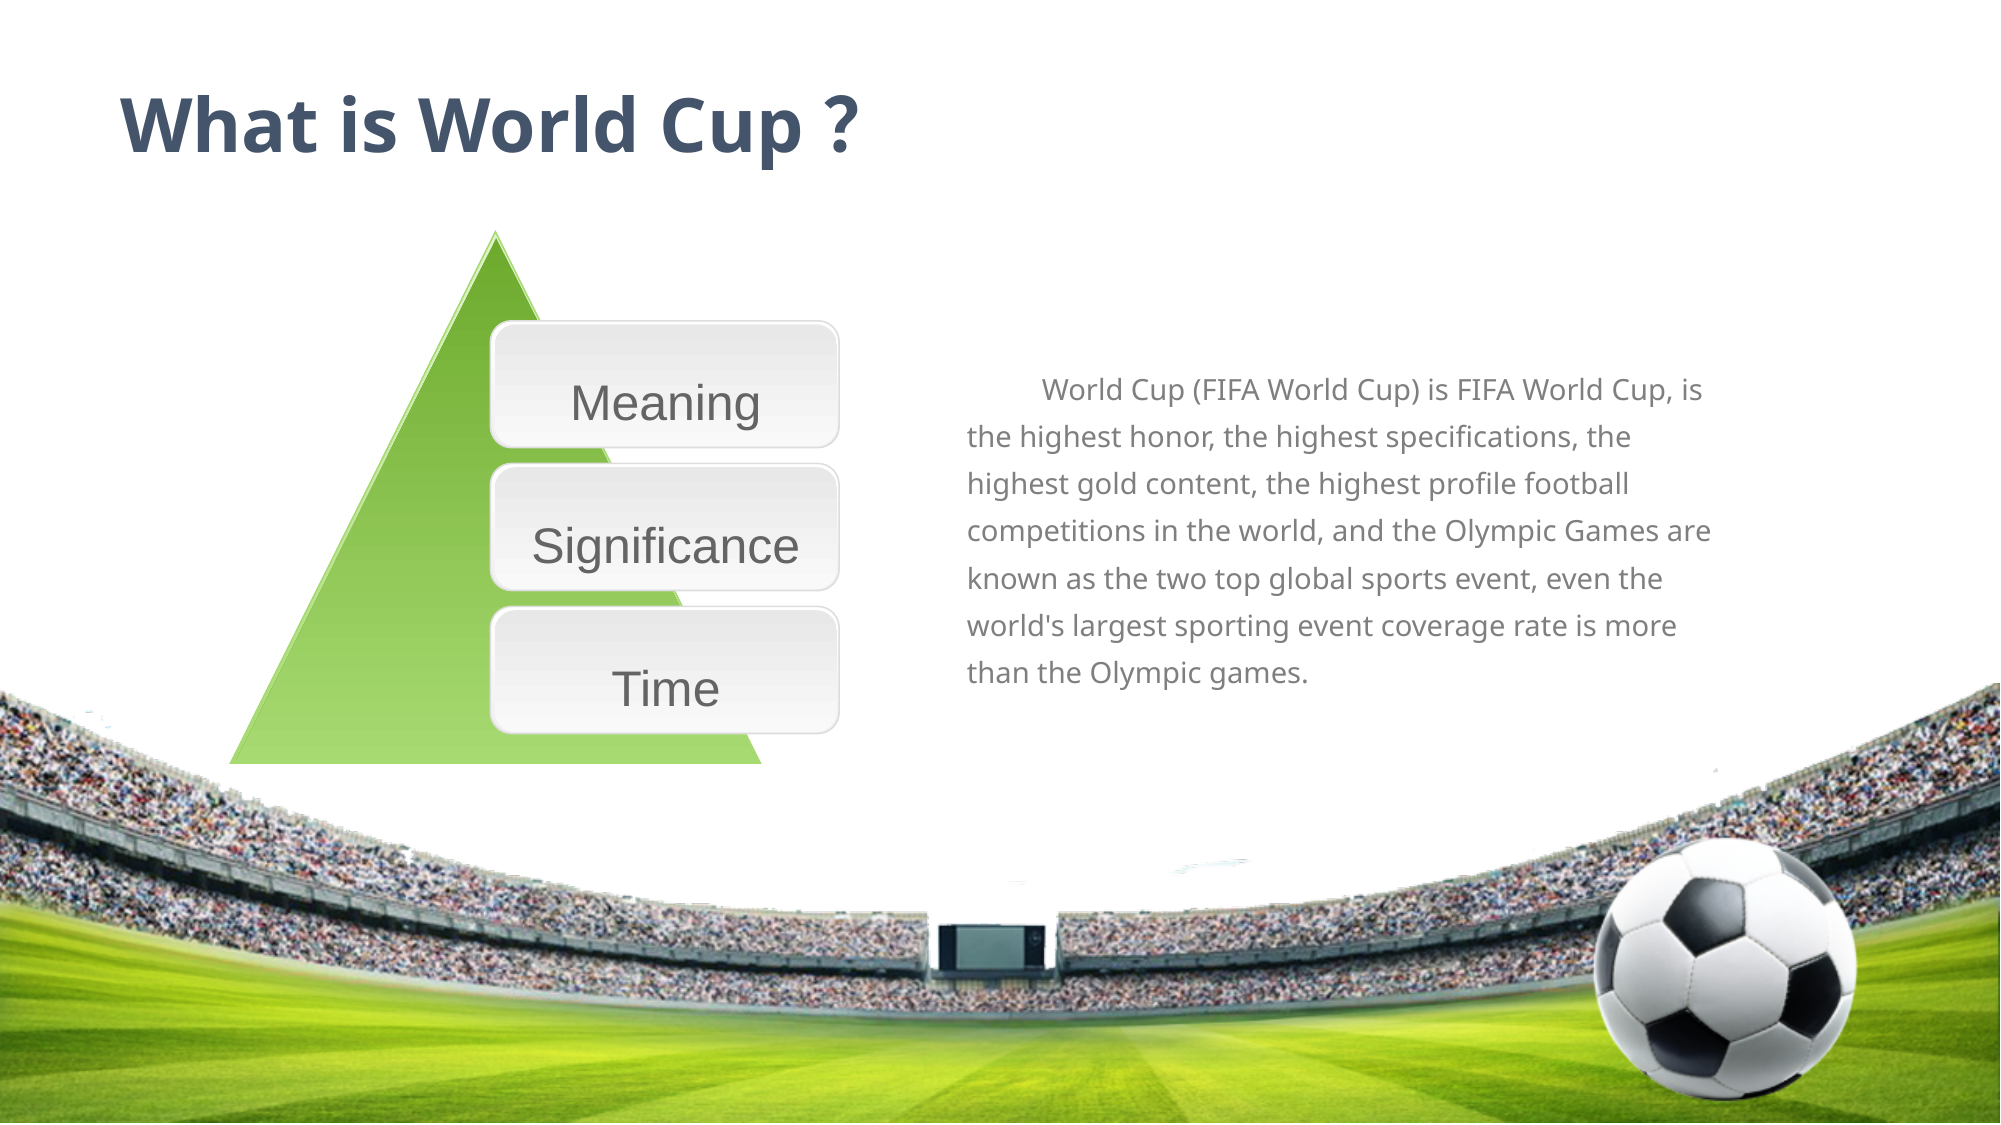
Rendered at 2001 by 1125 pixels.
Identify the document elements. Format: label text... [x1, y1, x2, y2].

text_box World Cup (FIFA World Cup) is FIFA World Cup, is the highest honor, the highest specifications, the highest gold content, the highest profile football competitions in the world, and the Olympic Games are known as the two top global sports event, even the world's largest sporting event coverage rate is more than the Olympic games. [952, 351, 1757, 683]
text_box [230, 231, 761, 764]
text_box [490, 320, 840, 448]
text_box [490, 606, 840, 734]
picture [0, 683, 2000, 1123]
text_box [490, 463, 840, 591]
text_box What is World Cup？ [105, 69, 913, 175]
